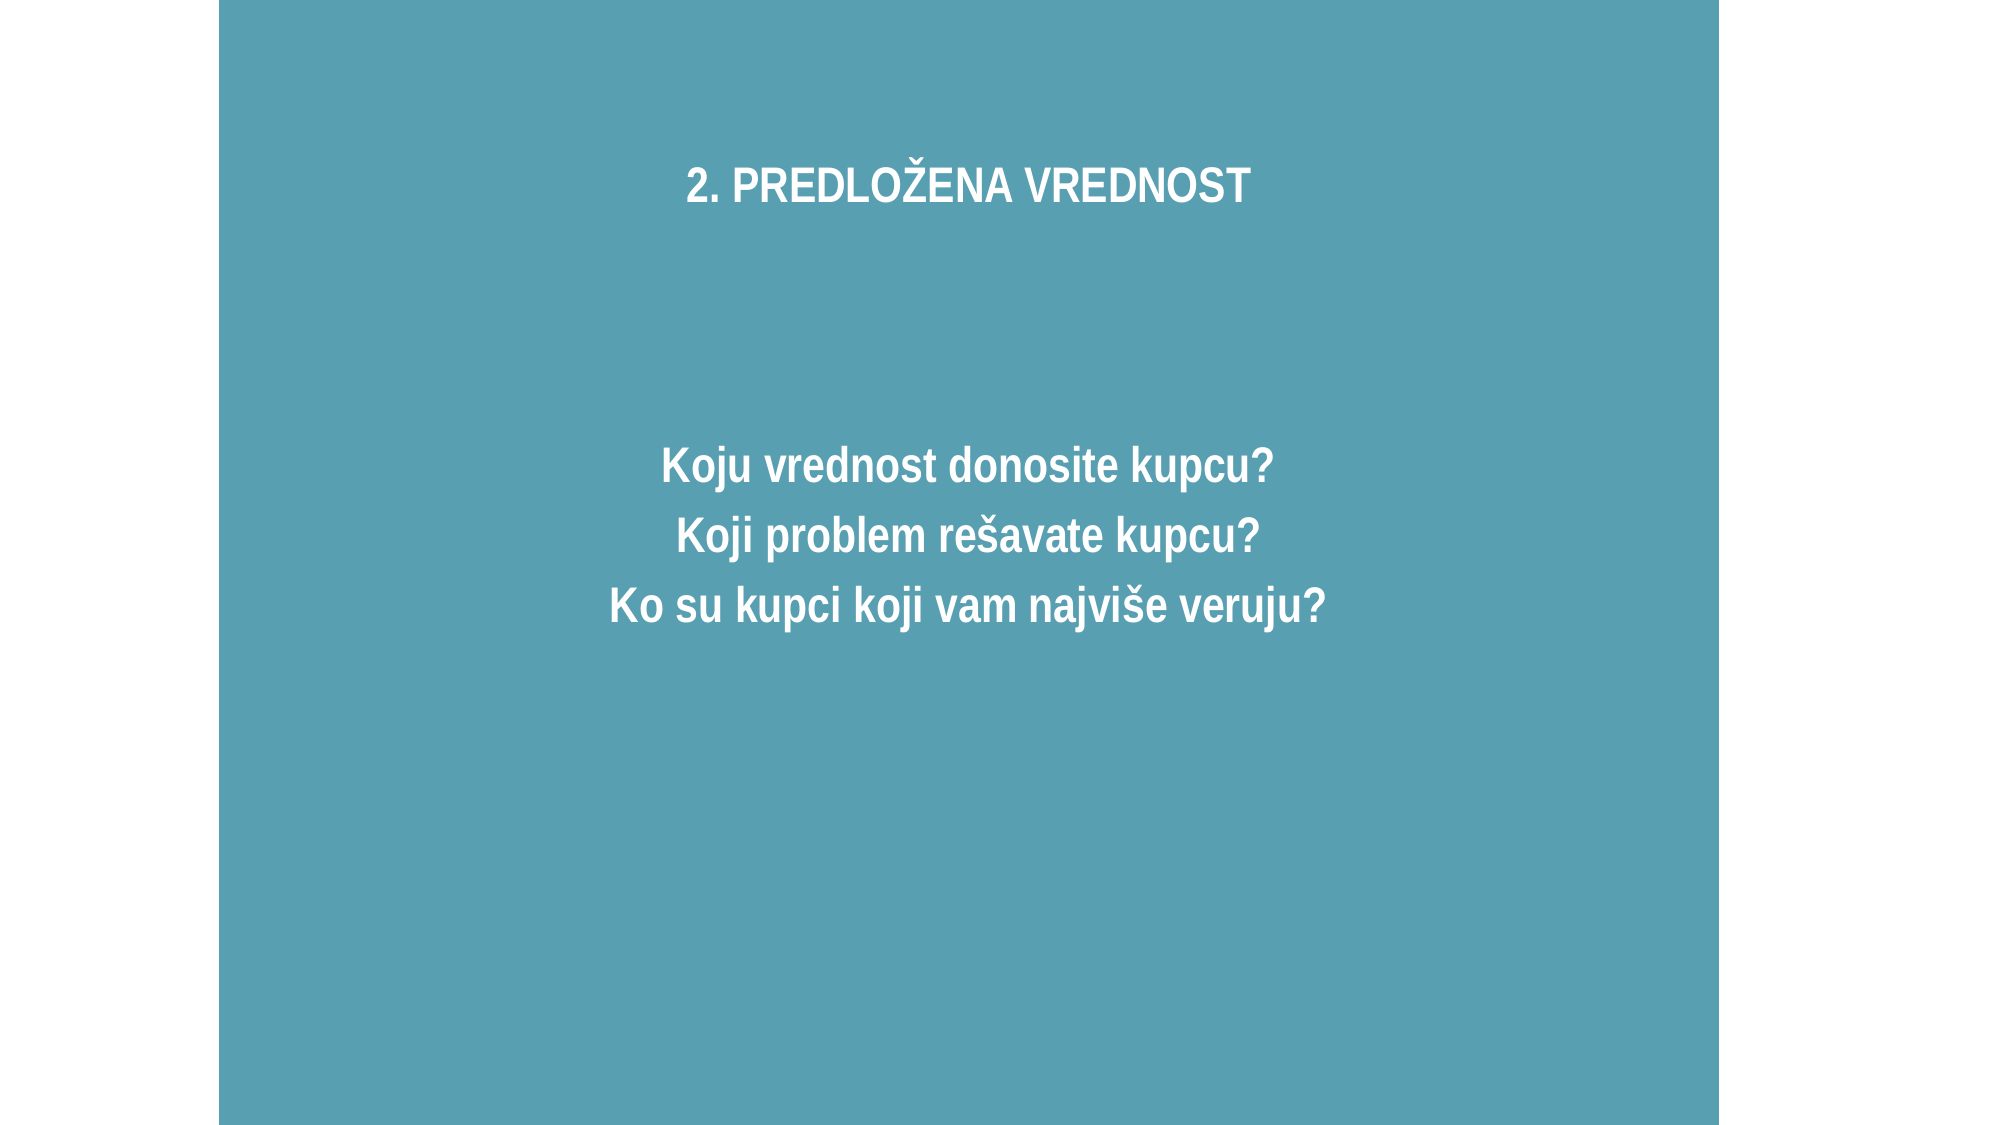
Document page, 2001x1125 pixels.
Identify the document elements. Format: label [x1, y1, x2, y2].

picture [218, 0, 1720, 1125]
